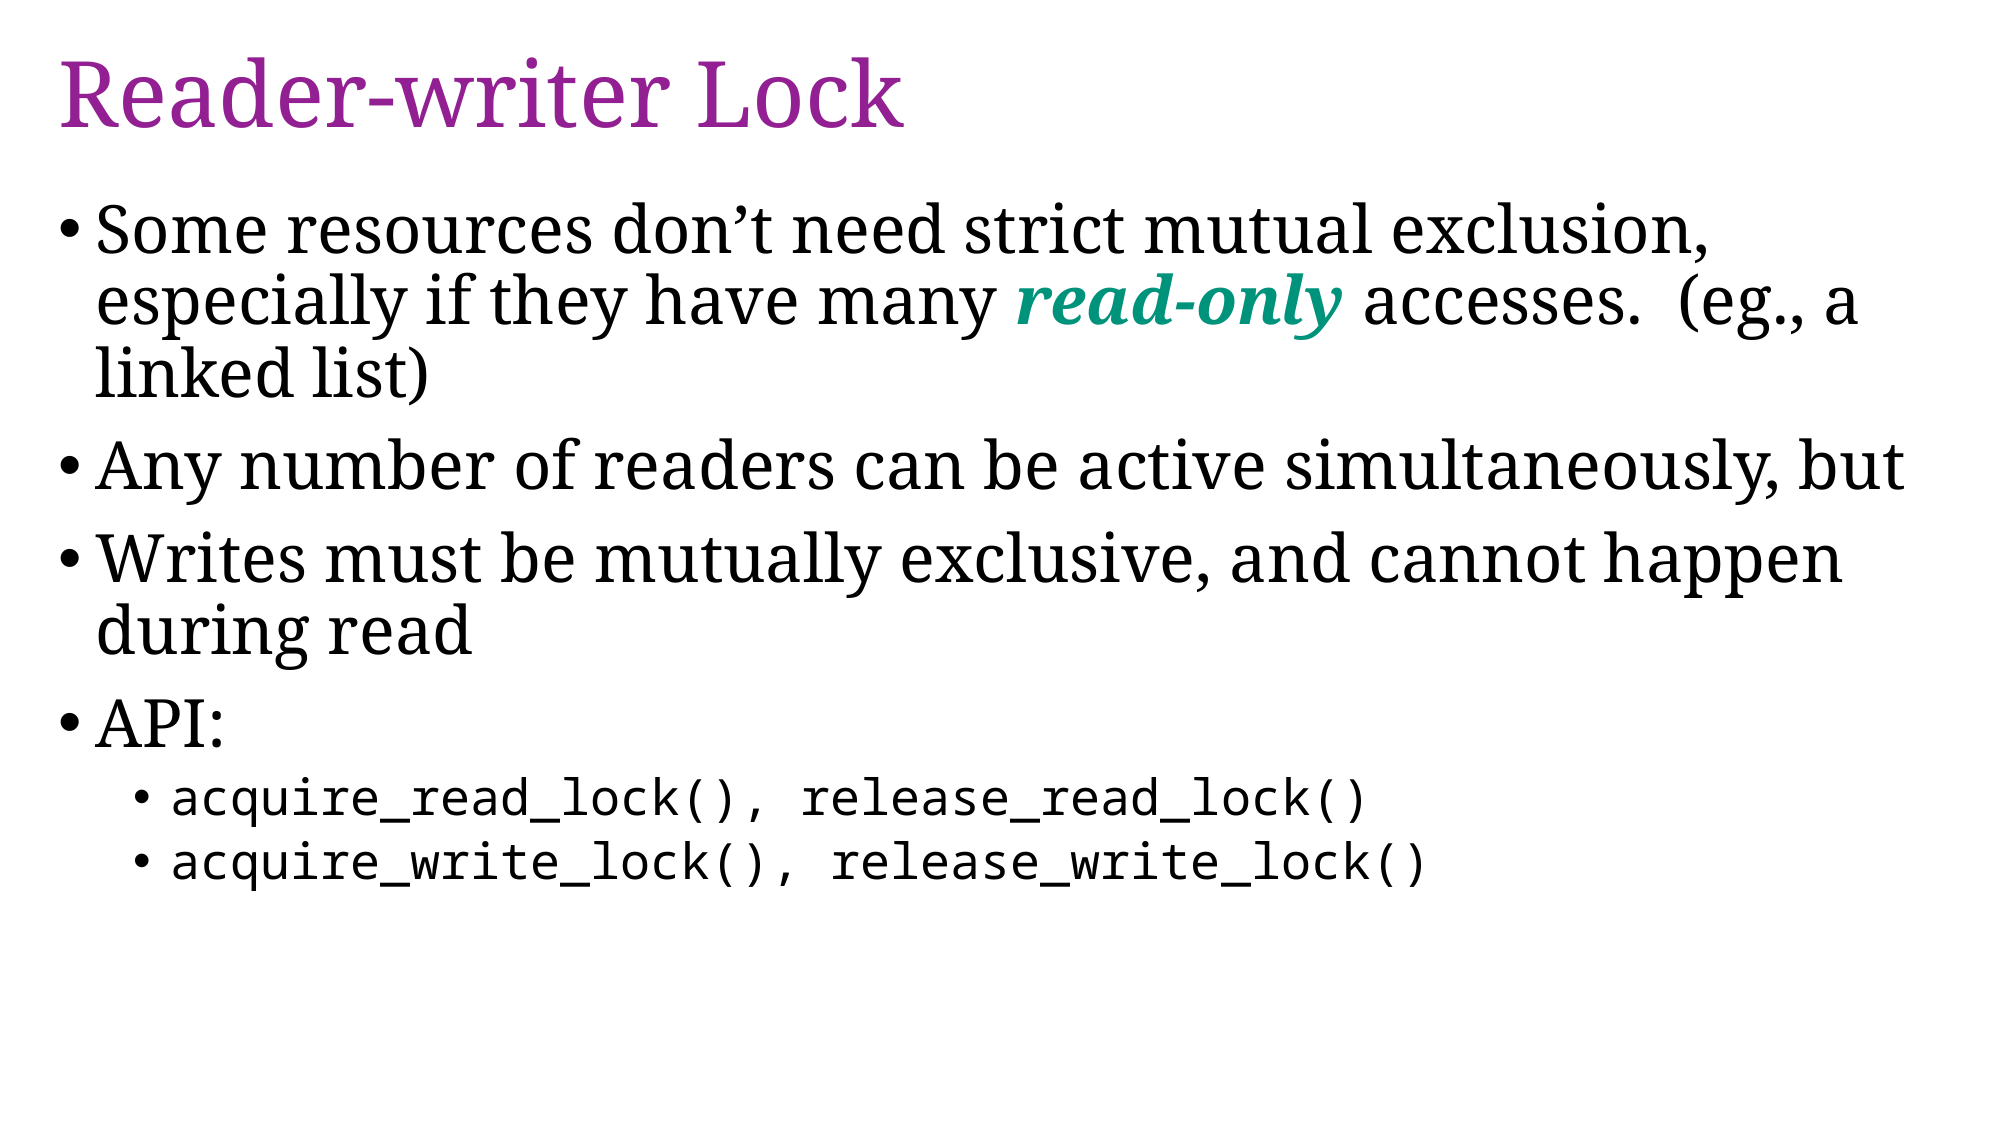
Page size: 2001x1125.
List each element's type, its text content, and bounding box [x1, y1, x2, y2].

title Reader-writer Lock [43, 25, 1953, 171]
list Some resources don’t need strict mutual exclusion, especially if they have many read-only accesses. (eg., a linked list) Any number of readers can be active simultaneously, but Writes must be mutually exclusive, and cannot happen during read API: acquire_read_lock(), release_read_lock() acquire_write_lock(), release_write_lock() [43, 188, 1953, 1106]
